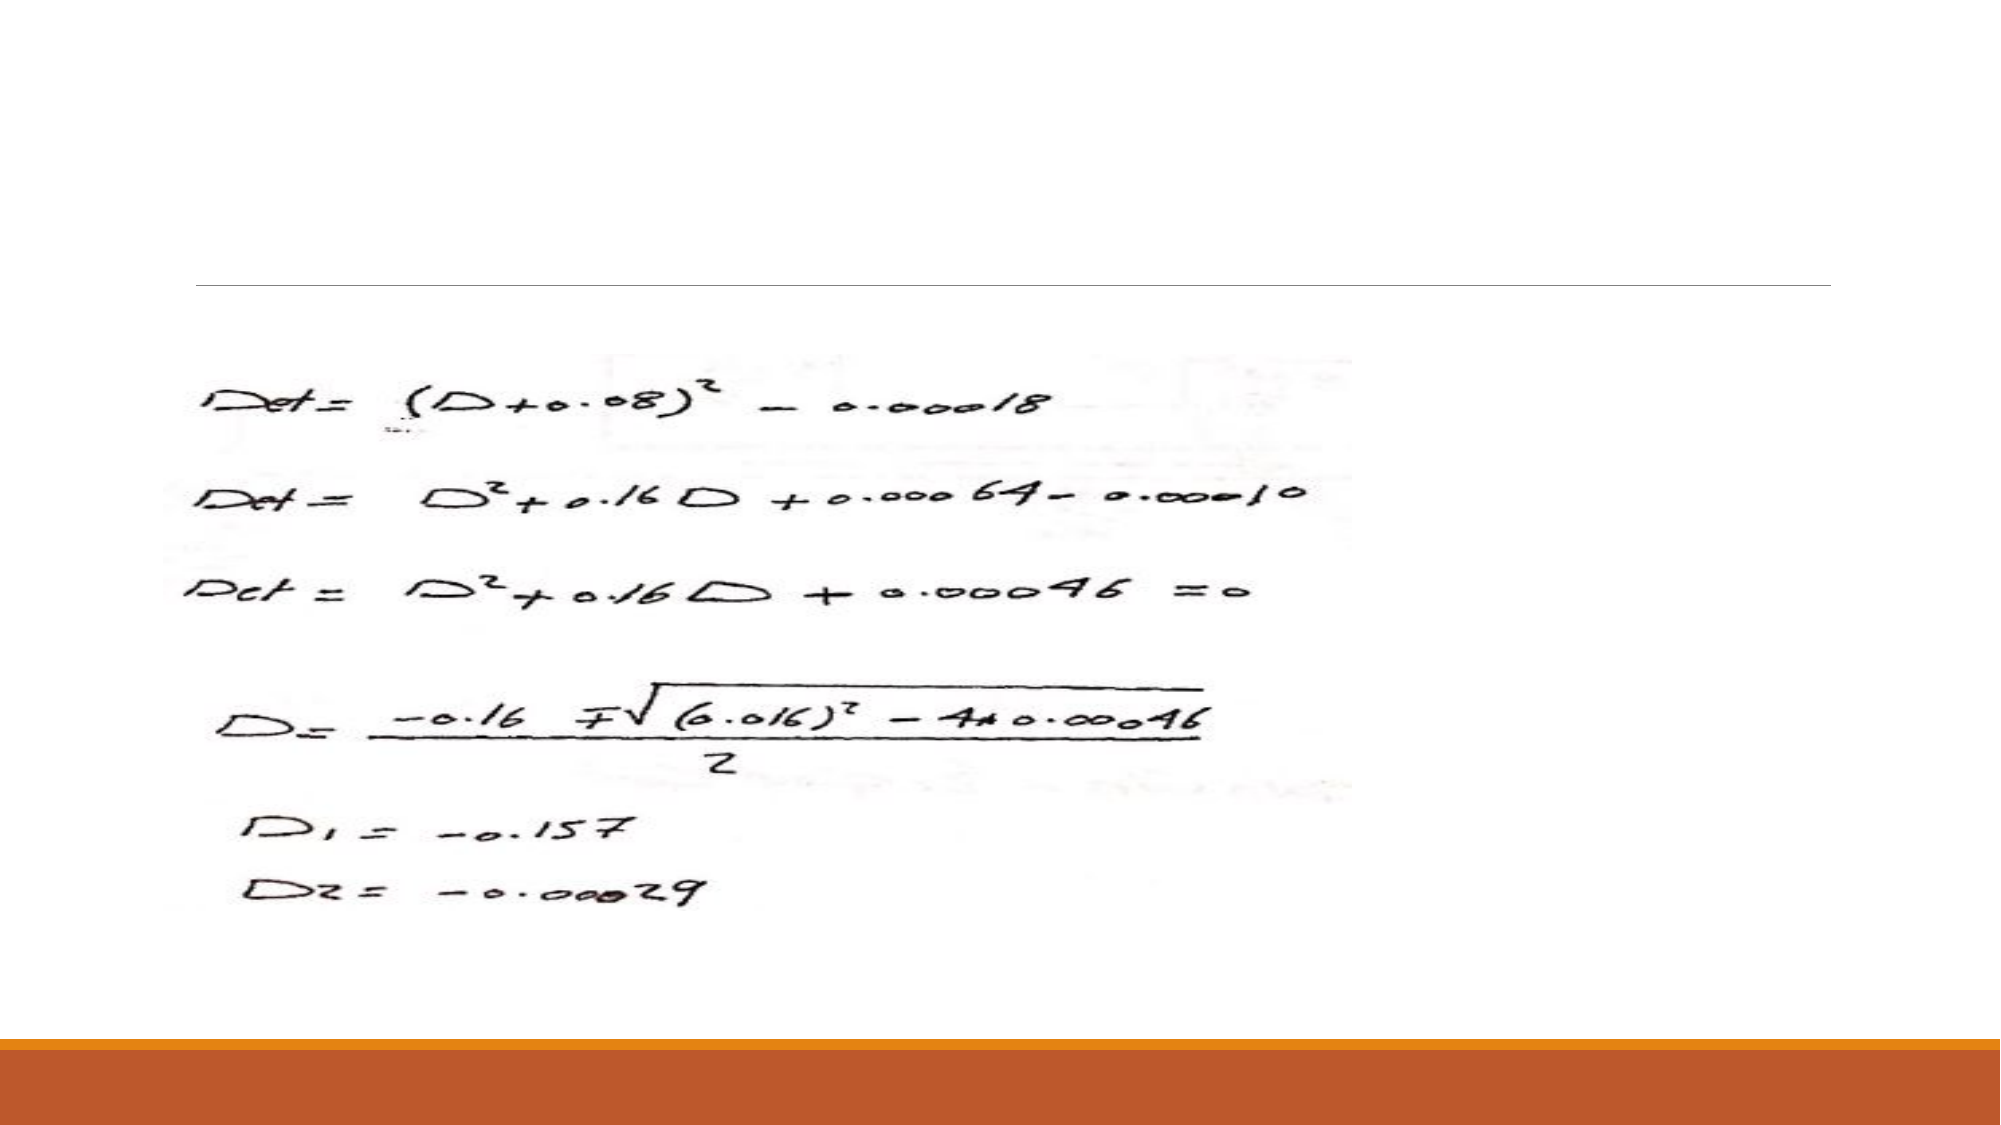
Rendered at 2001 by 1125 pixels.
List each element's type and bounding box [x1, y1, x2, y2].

list [162, 354, 1352, 912]
